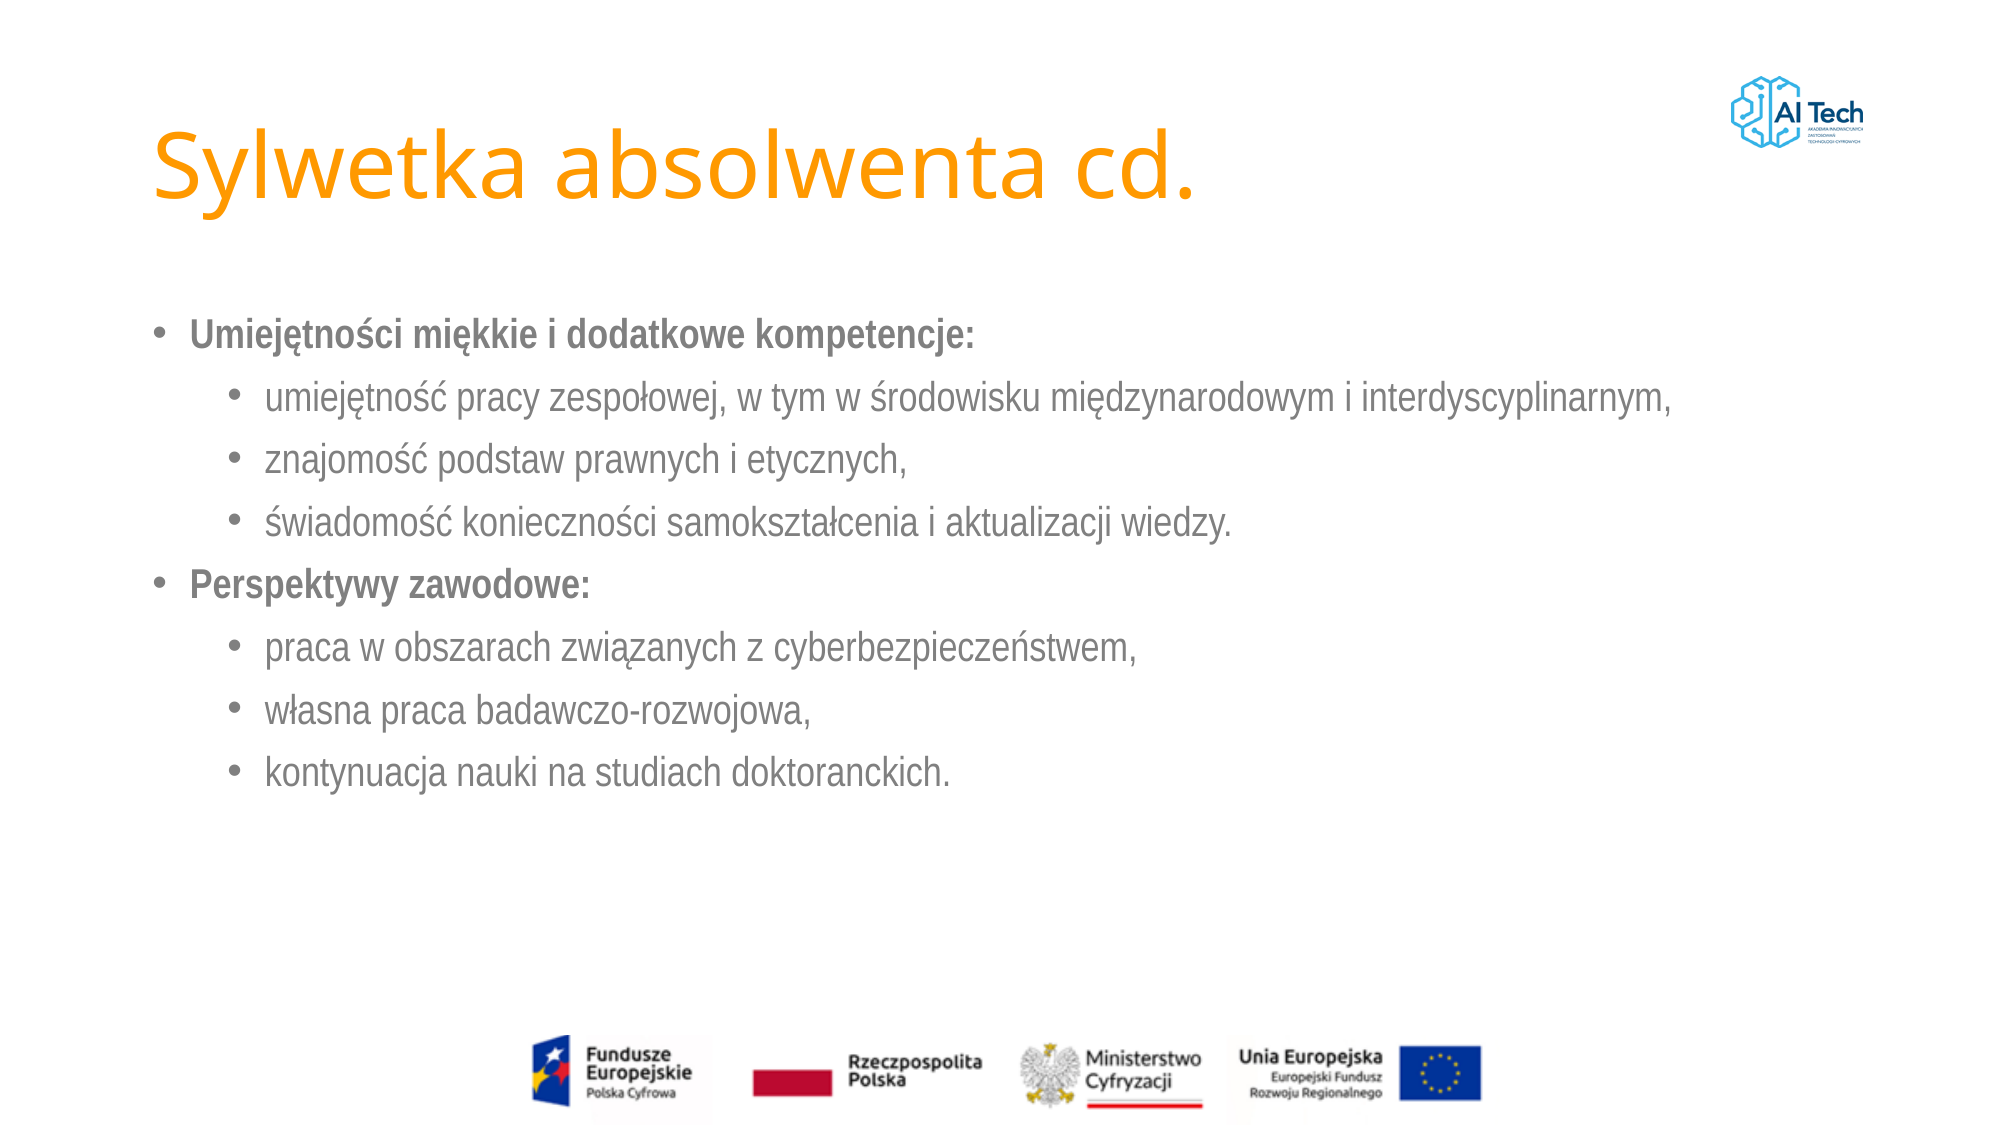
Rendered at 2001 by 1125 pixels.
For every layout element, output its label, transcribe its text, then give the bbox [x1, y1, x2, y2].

picture [499, 1035, 1501, 1125]
title Sylwetka absolwenta cd. [137, 59, 1863, 278]
list Umiejętności miękkie i dodatkowe kompetencje: umiejętność pracy zespołowej, w tym w środowisku międzynarodowym i interdyscyplinarnym, znajomość podstaw prawnych i etycznych, świadomość konieczności samokształcenia i aktualizacji wiedzy. Perspektywy zawodowe: praca w obszarach związanych z cyberbezpieczeństwem, własna praca badawczo-rozwojowa, kontynuacja nauki na studiach doktoranckich. [137, 299, 1863, 1013]
